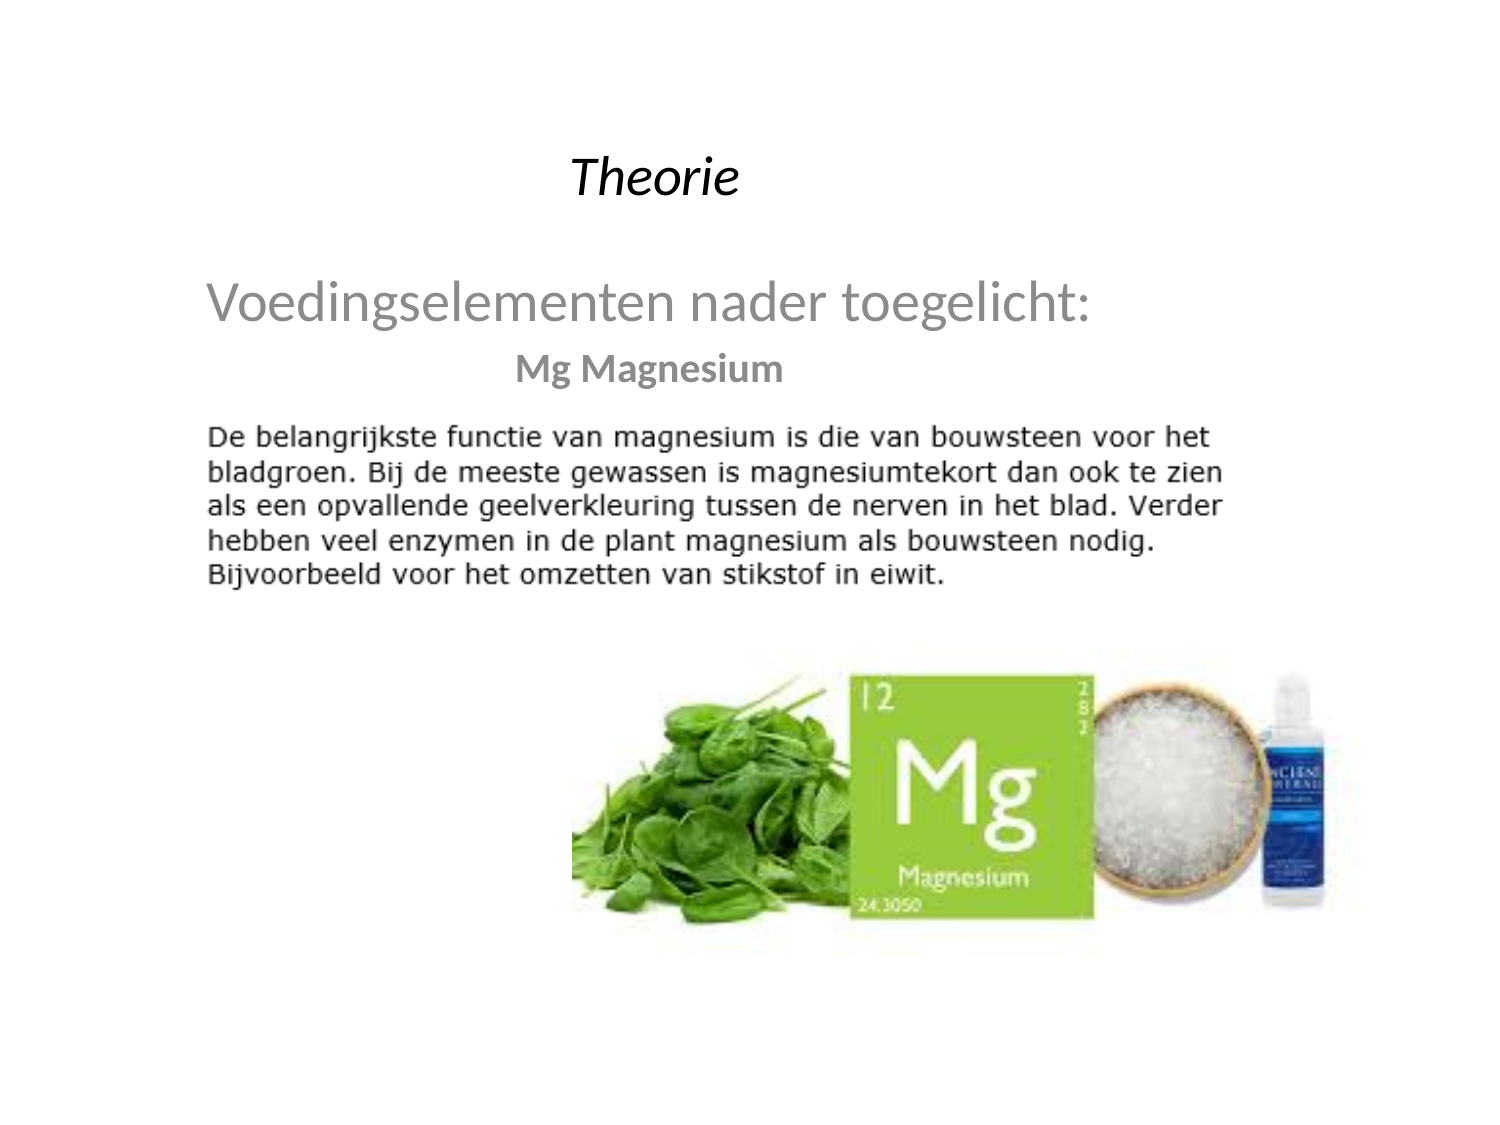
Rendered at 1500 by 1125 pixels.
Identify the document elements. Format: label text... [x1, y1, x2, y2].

title Theorie [112, 101, 1199, 244]
subtitle Voedingselementen nader toegelicht: Mg Magnesium [64, 255, 1235, 882]
picture [196, 408, 1374, 1033]
